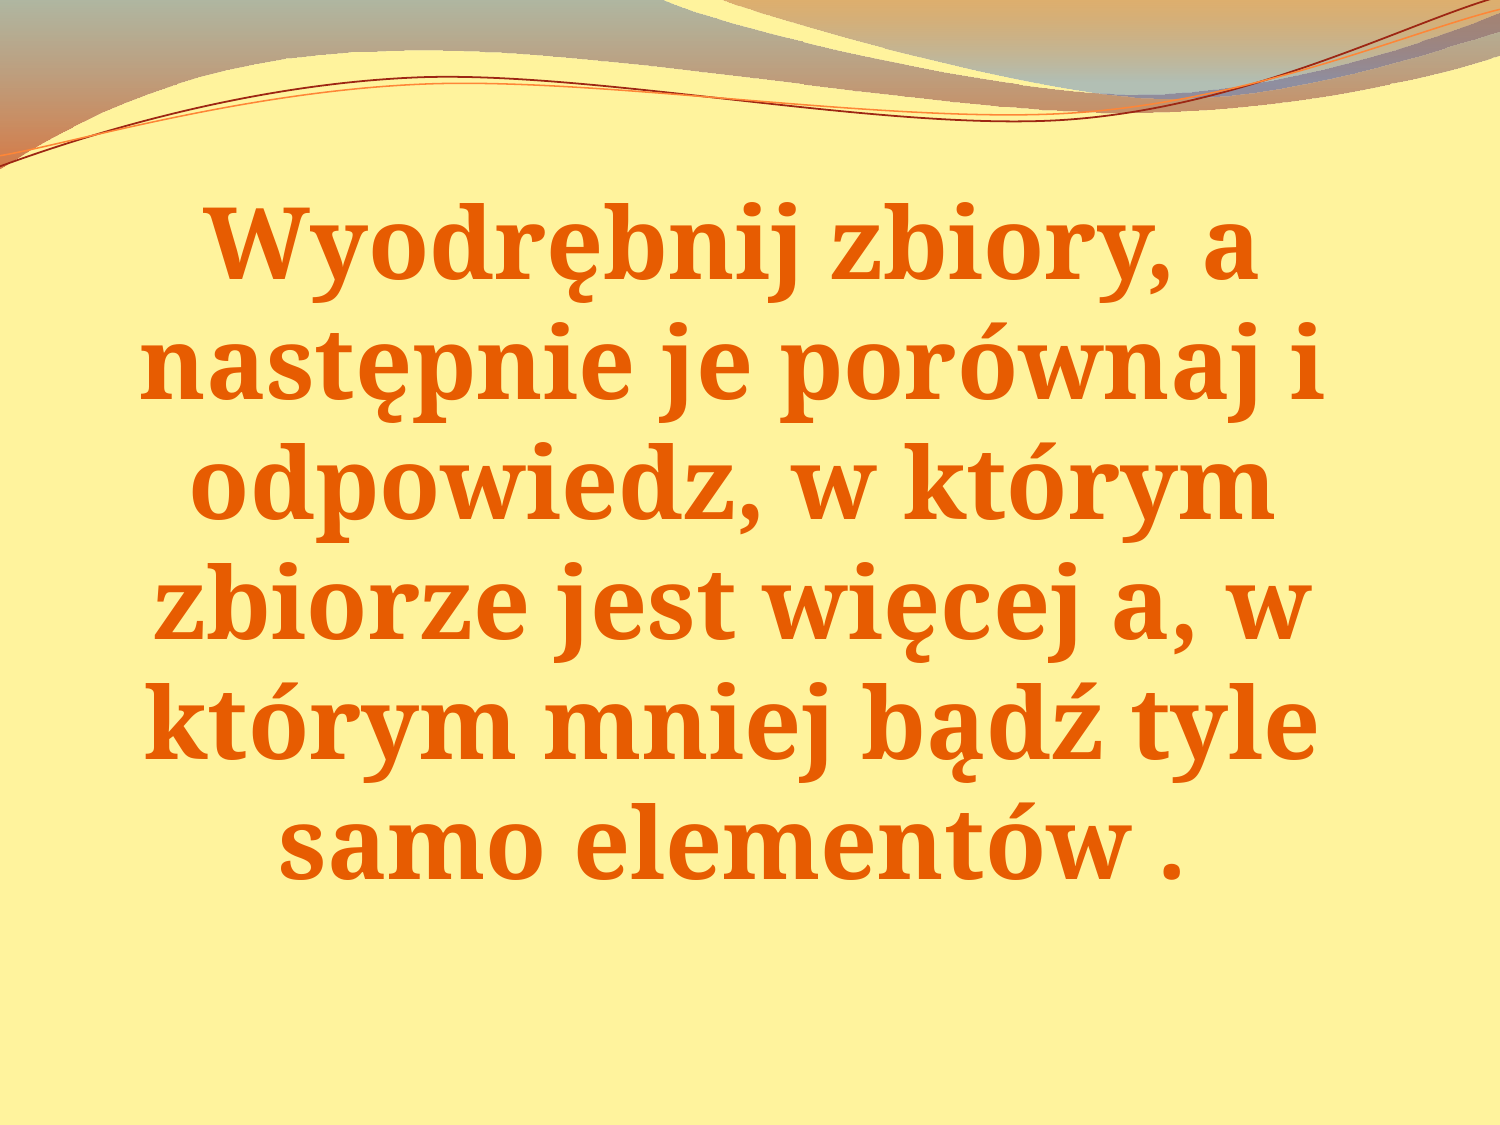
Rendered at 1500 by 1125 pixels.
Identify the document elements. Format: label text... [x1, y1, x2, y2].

text_box Wyodrębnij zbiory, a następnie je porównaj i odpowiedz, w którym zbiorze jest więcej a, w którym mniej bądź tyle samo elementów . [42, 172, 1425, 907]
